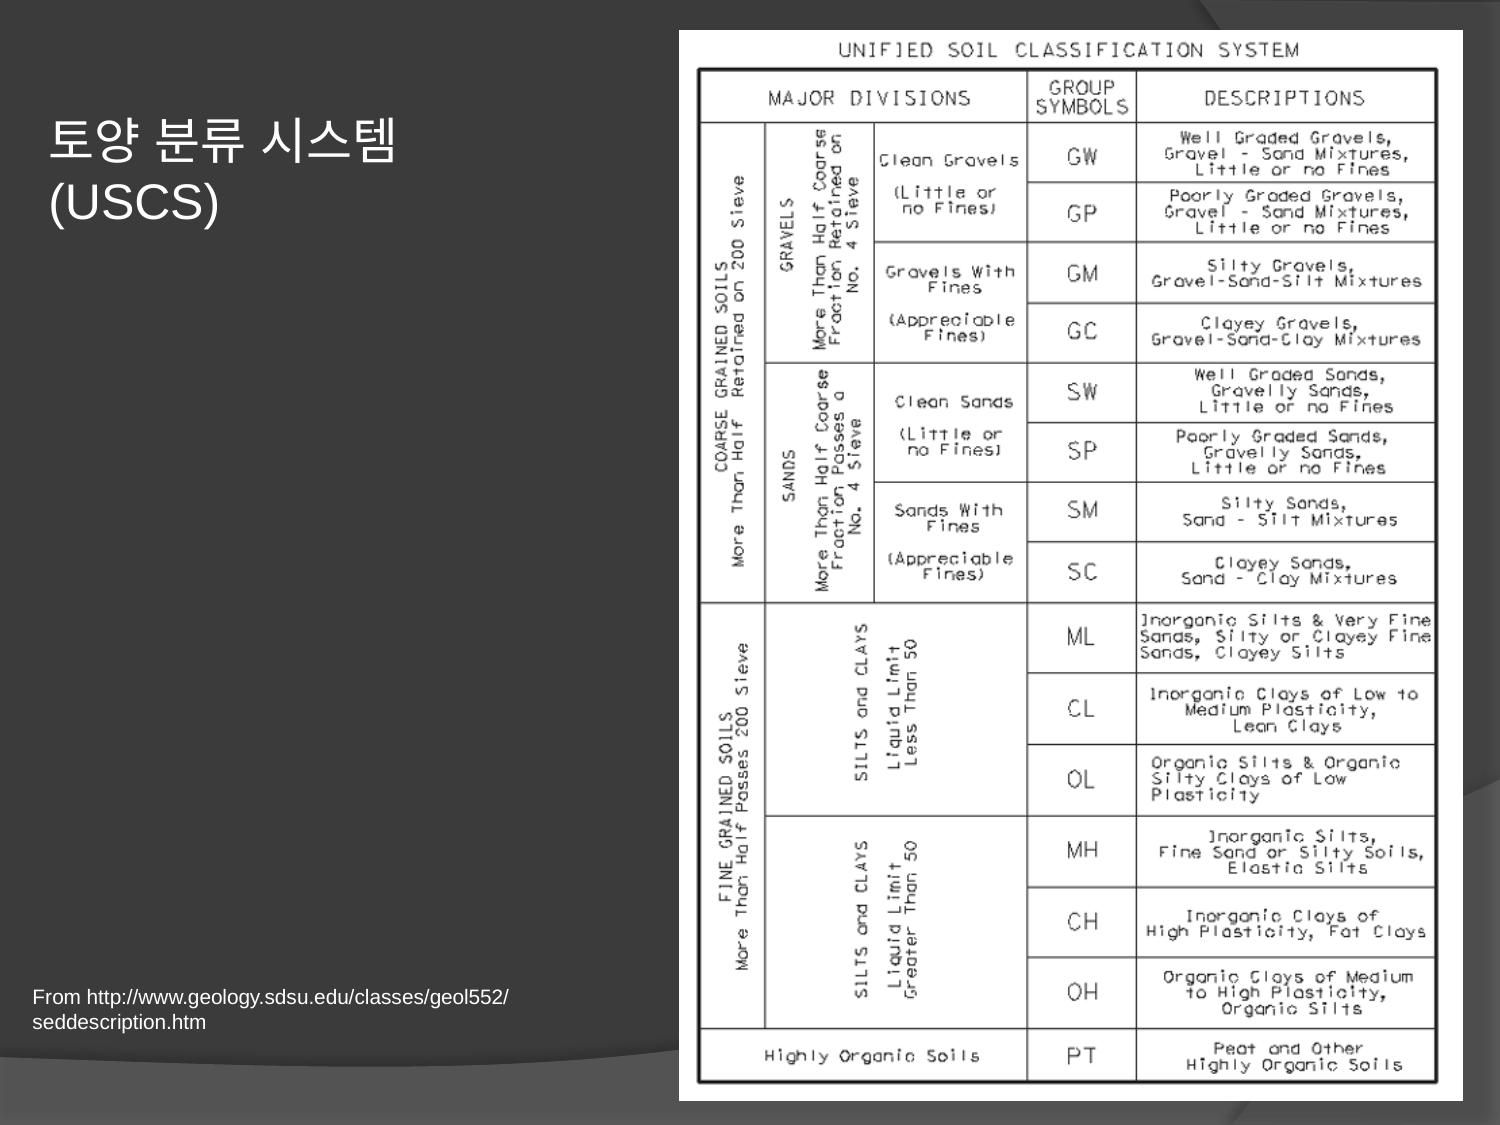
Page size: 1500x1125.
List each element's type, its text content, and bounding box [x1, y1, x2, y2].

picture [678, 30, 1463, 1101]
text_box From http://www.geology.sdsu.edu/classes/geol552/seddescription.htm [17, 975, 668, 1041]
text_box 토양 분류 시스템 (USCS) [33, 101, 428, 237]
